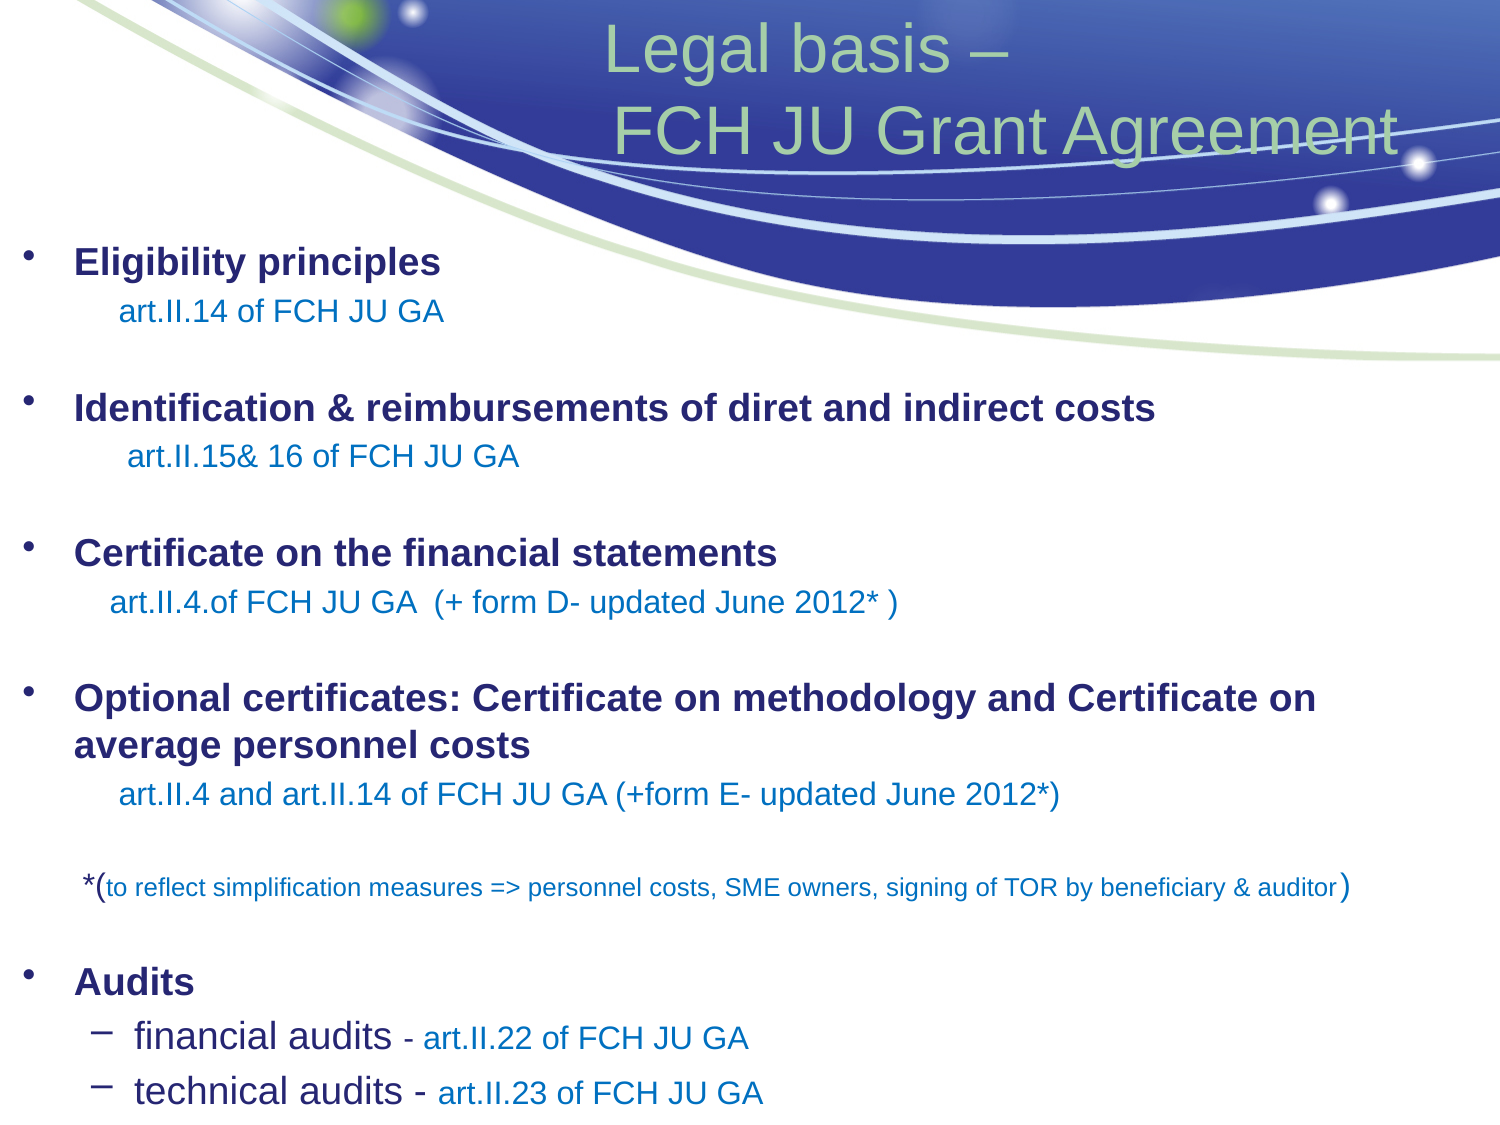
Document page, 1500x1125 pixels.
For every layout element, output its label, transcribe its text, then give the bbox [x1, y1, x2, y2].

picture [0, 0, 1500, 1125]
list Eligibility principles art.II.14 of FCH JU GA Identification & reimbursements of diret and indirect costs art.II.15& 16 of FCH JU GA Certificate on the financial statements art.II.4.of FCH JU GA (+ form D- updated June 2012* ) Optional certificates: Certificate on methodology and Certificate on average personnel costs art.II.4 and art.II.14 of FCH JU GA (+form E- updated June 2012*) *(to reflect simplification measures => personnel costs, SME owners, signing of TOR by beneficiary & auditor) Audits financial audits - art.II.22 of FCH JU GA technical audits - art.II.23 of FCH JU GA [7, 229, 1425, 1125]
title Legal basis – FCH JU Grant Agreement [207, 20, 1425, 152]
